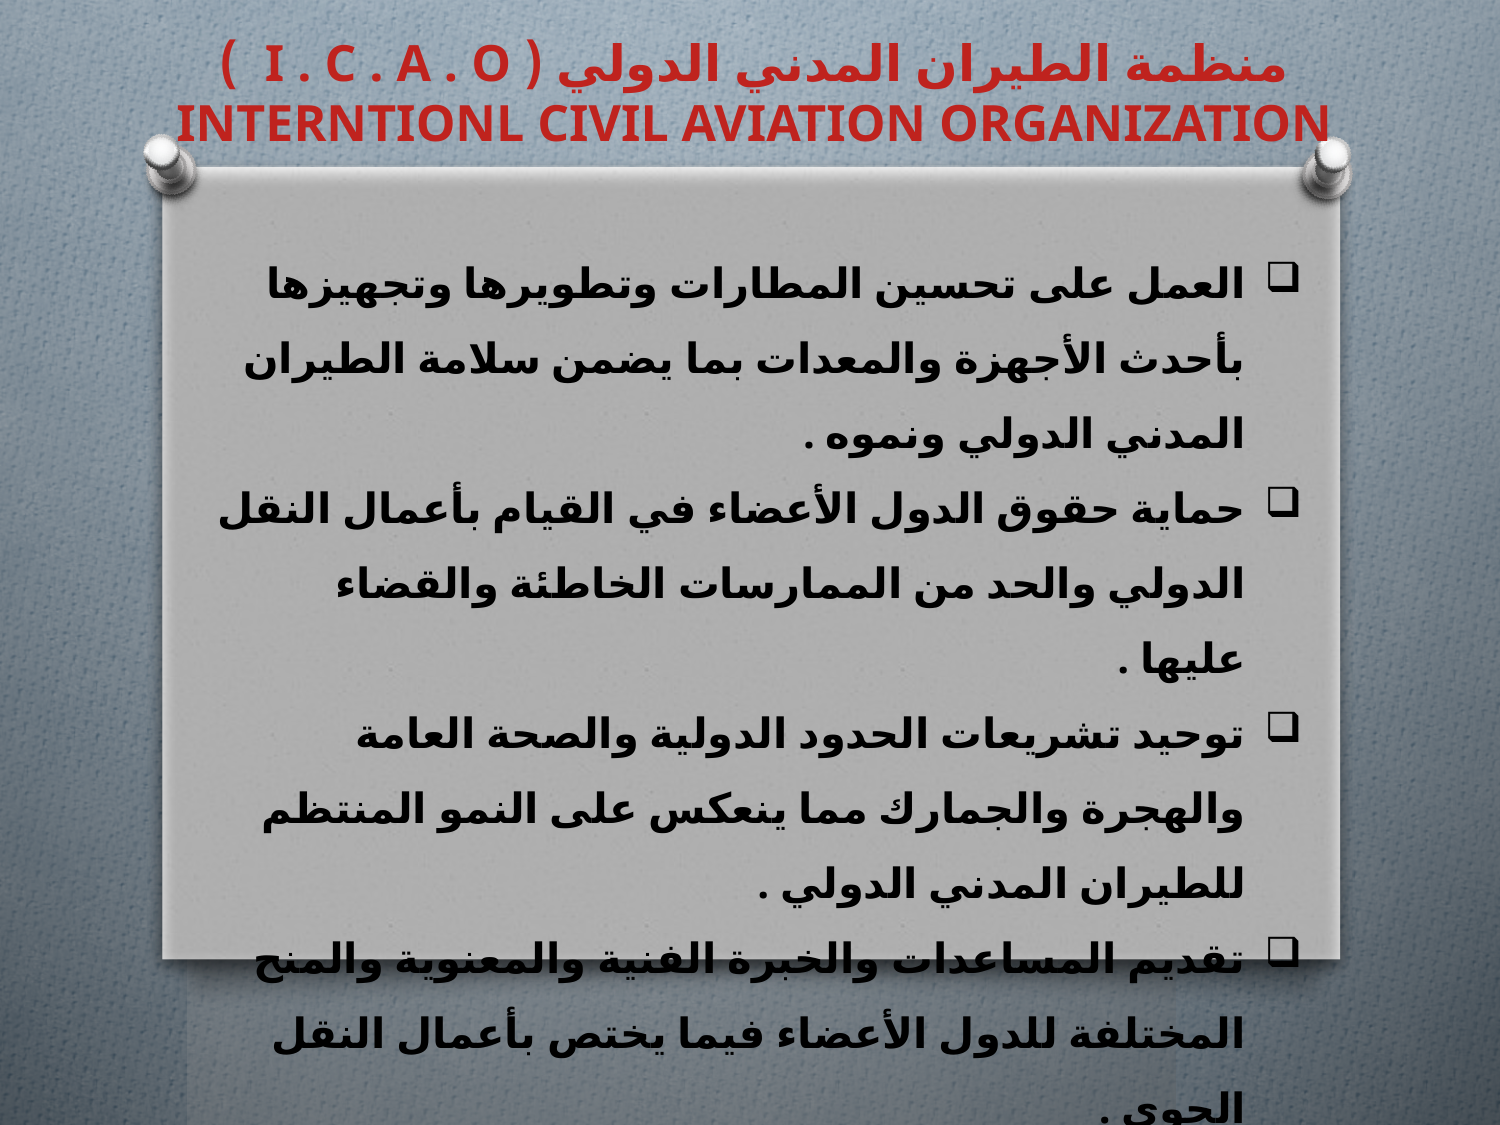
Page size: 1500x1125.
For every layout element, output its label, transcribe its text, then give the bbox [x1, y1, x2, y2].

picture [112, 160, 226, 224]
text_box العمل على تحسين المطارات وتطويرها وتجهيزها بأحدث الأجهزة والمعدات بما يضمن سلامة الطيران المدني الدولي ونموه . حماية حقوق الدول الأعضاء في القيام بأعمال النقل الدولي والحد من الممارسات الخاطئة والقضاء عليها . توحيد تشريعات الحدود الدولية والصحة العامة والهجرة والجمارك مما ينعكس على النمو المنتظم للطيران المدني الدولي . تقديم المساعدات والخبرة الفنية والمعنوية والمنح المختلفة للدول الأعضاء فيما يختص بأعمال النقل الجوي . [182, 224, 1317, 1125]
picture [1280, 160, 1396, 228]
text_box منظمة الطيران المدني الدولي ( I . C . A . O ) INTERNTIONL CIVIL AVIATION ORGANIZATION [53, 24, 1430, 160]
